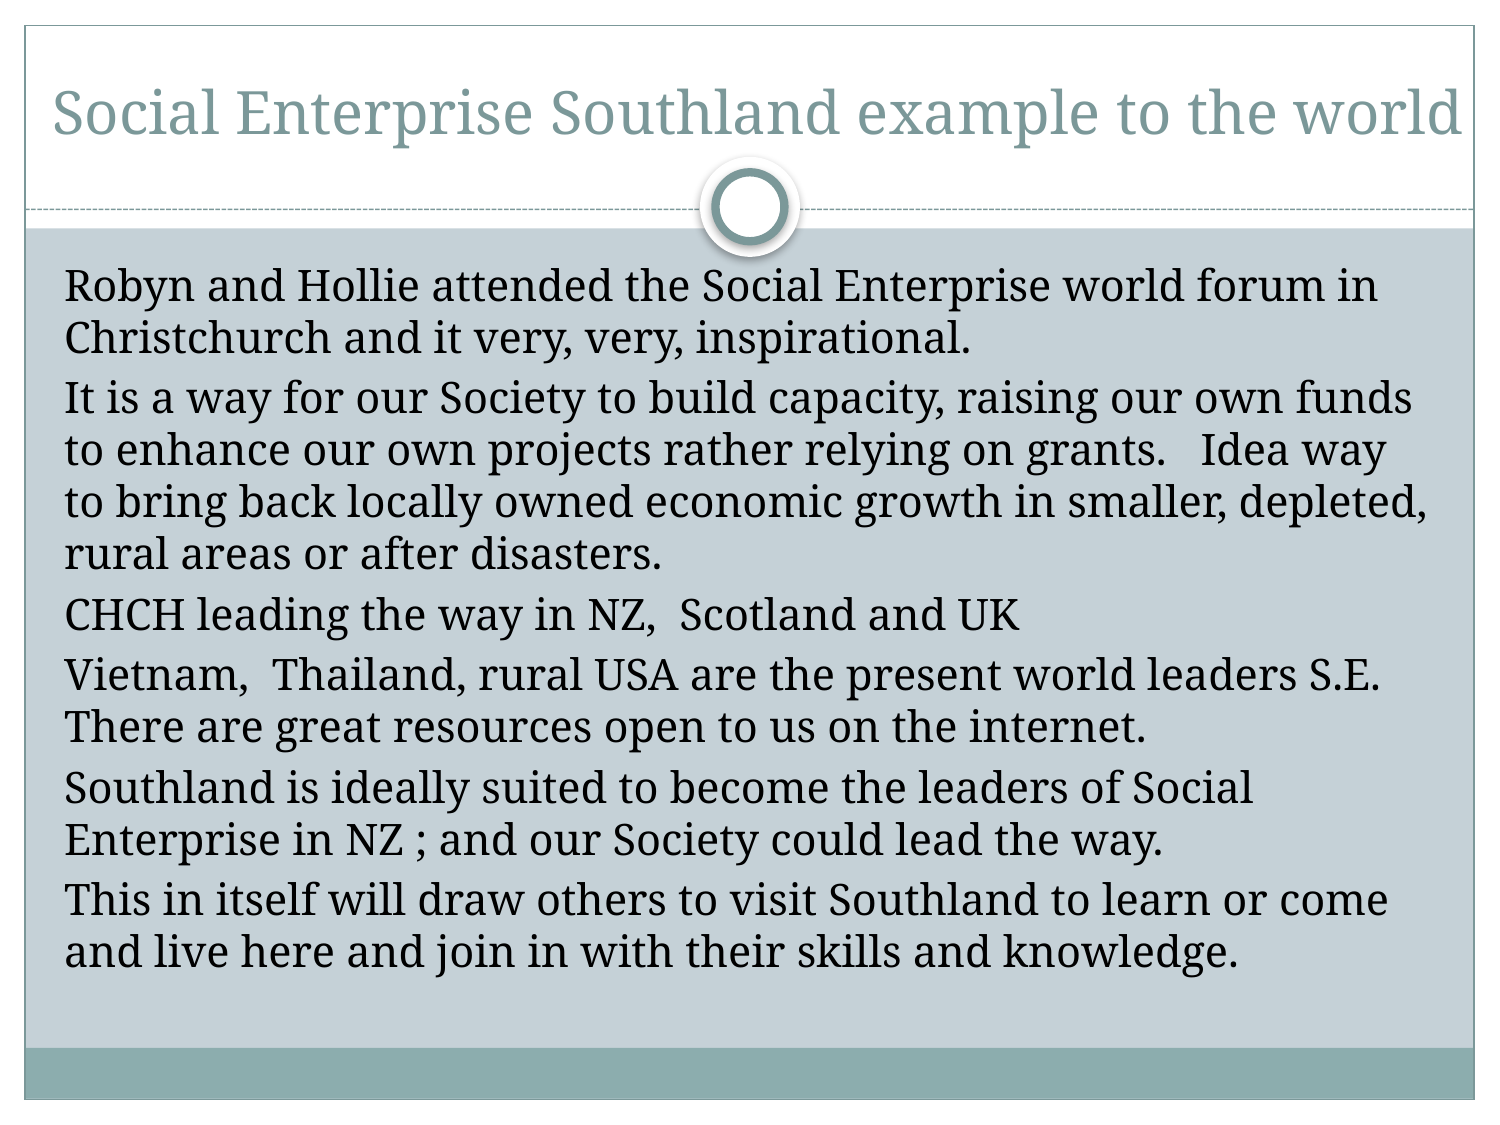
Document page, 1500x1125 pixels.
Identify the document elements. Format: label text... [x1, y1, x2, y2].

title Social Enterprise Southland example to the world [17, 0, 1500, 154]
list Robyn and Hollie attended the Social Enterprise world forum in Christchurch and it very, very, inspirational. It is a way for our Society to build capacity, raising our own funds to enhance our own projects rather relying on grants. Idea way to bring back locally owned economic growth in smaller, depleted, rural areas or after disasters. CHCH leading the way in NZ, Scotland and UK Vietnam, Thailand, rural USA are the present world leaders S.E. There are great resources open to us on the internet. Southland is ideally suited to become the leaders of Social Enterprise in NZ ; and our Society could lead the way. This in itself will draw others to visit Southland to learn or come and live here and join in with their skills and knowledge. [49, 250, 1445, 1001]
